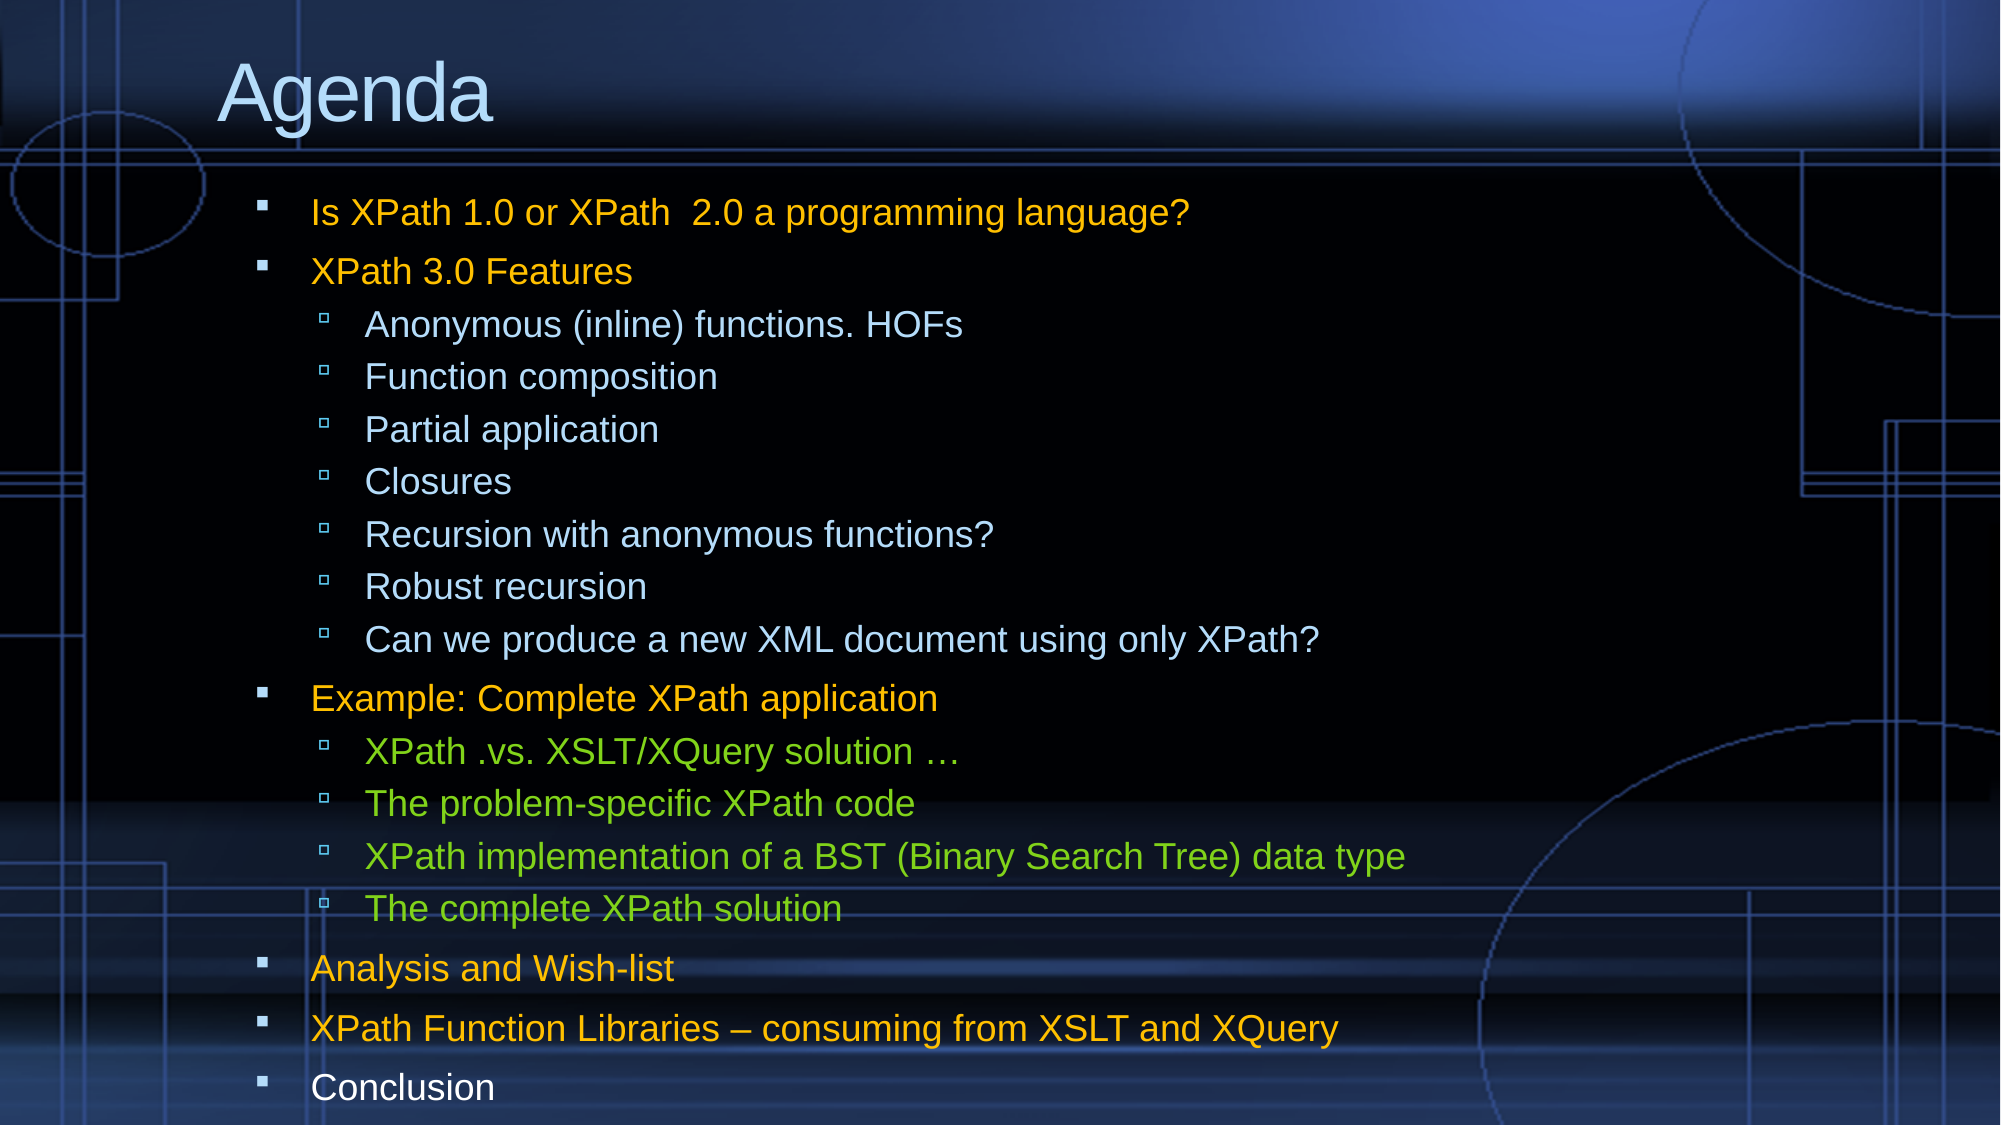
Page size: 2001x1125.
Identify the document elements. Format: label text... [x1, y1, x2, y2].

list Is XPath 1.0 or XPath 2.0 a programming language? XPath 3.0 Features Anonymous (inline) functions. HOFs Function composition Partial application Closures Recursion with anonymous functions? Robust recursion Can we produce a new XML document using only XPath? Example: Complete XPath application XPath .vs. XSLT/XQuery solution … The problem-specific XPath code XPath implementation of a BST (Binary Search Tree) data type The complete XPath solution Analysis and Wish-list XPath Function Libraries – consuming from XSLT and XQuery Conclusion [228, 180, 1929, 931]
picture [0, 0, 2001, 1125]
title Agenda [202, 30, 1903, 181]
